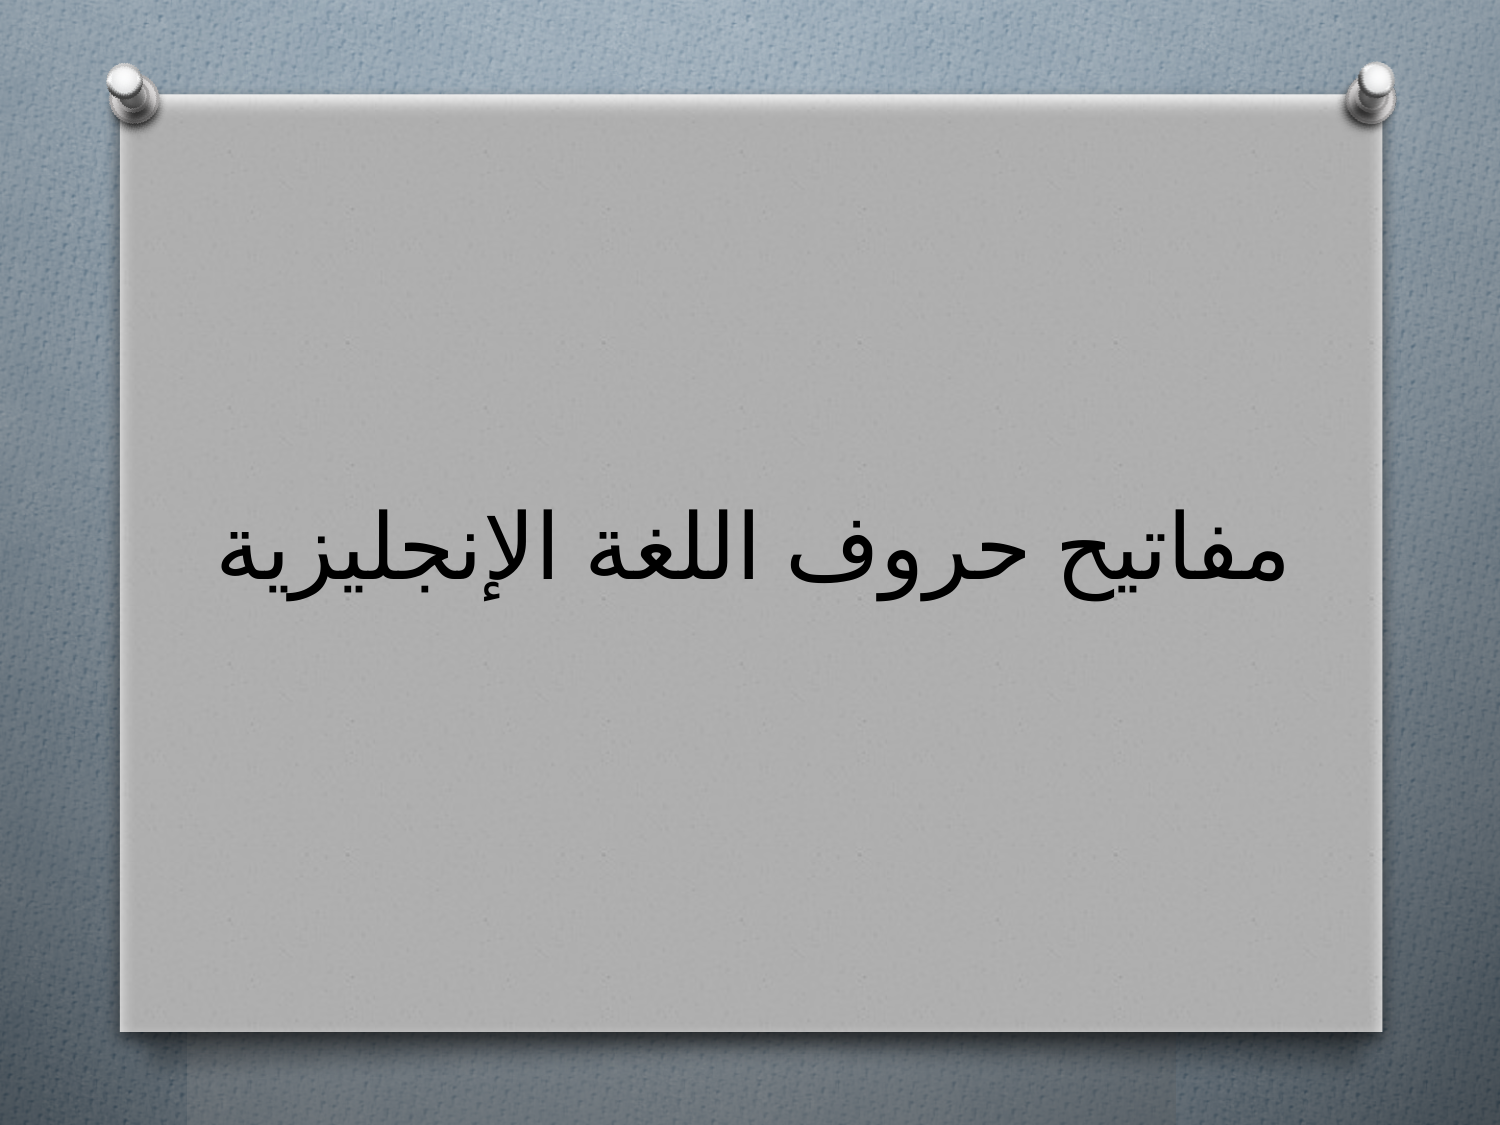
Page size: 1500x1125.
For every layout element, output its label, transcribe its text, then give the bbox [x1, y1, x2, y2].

picture [75, 29, 198, 153]
picture [1317, 35, 1439, 156]
title مفاتيح حروف اللغة الإنجليزية [171, 444, 1314, 642]
